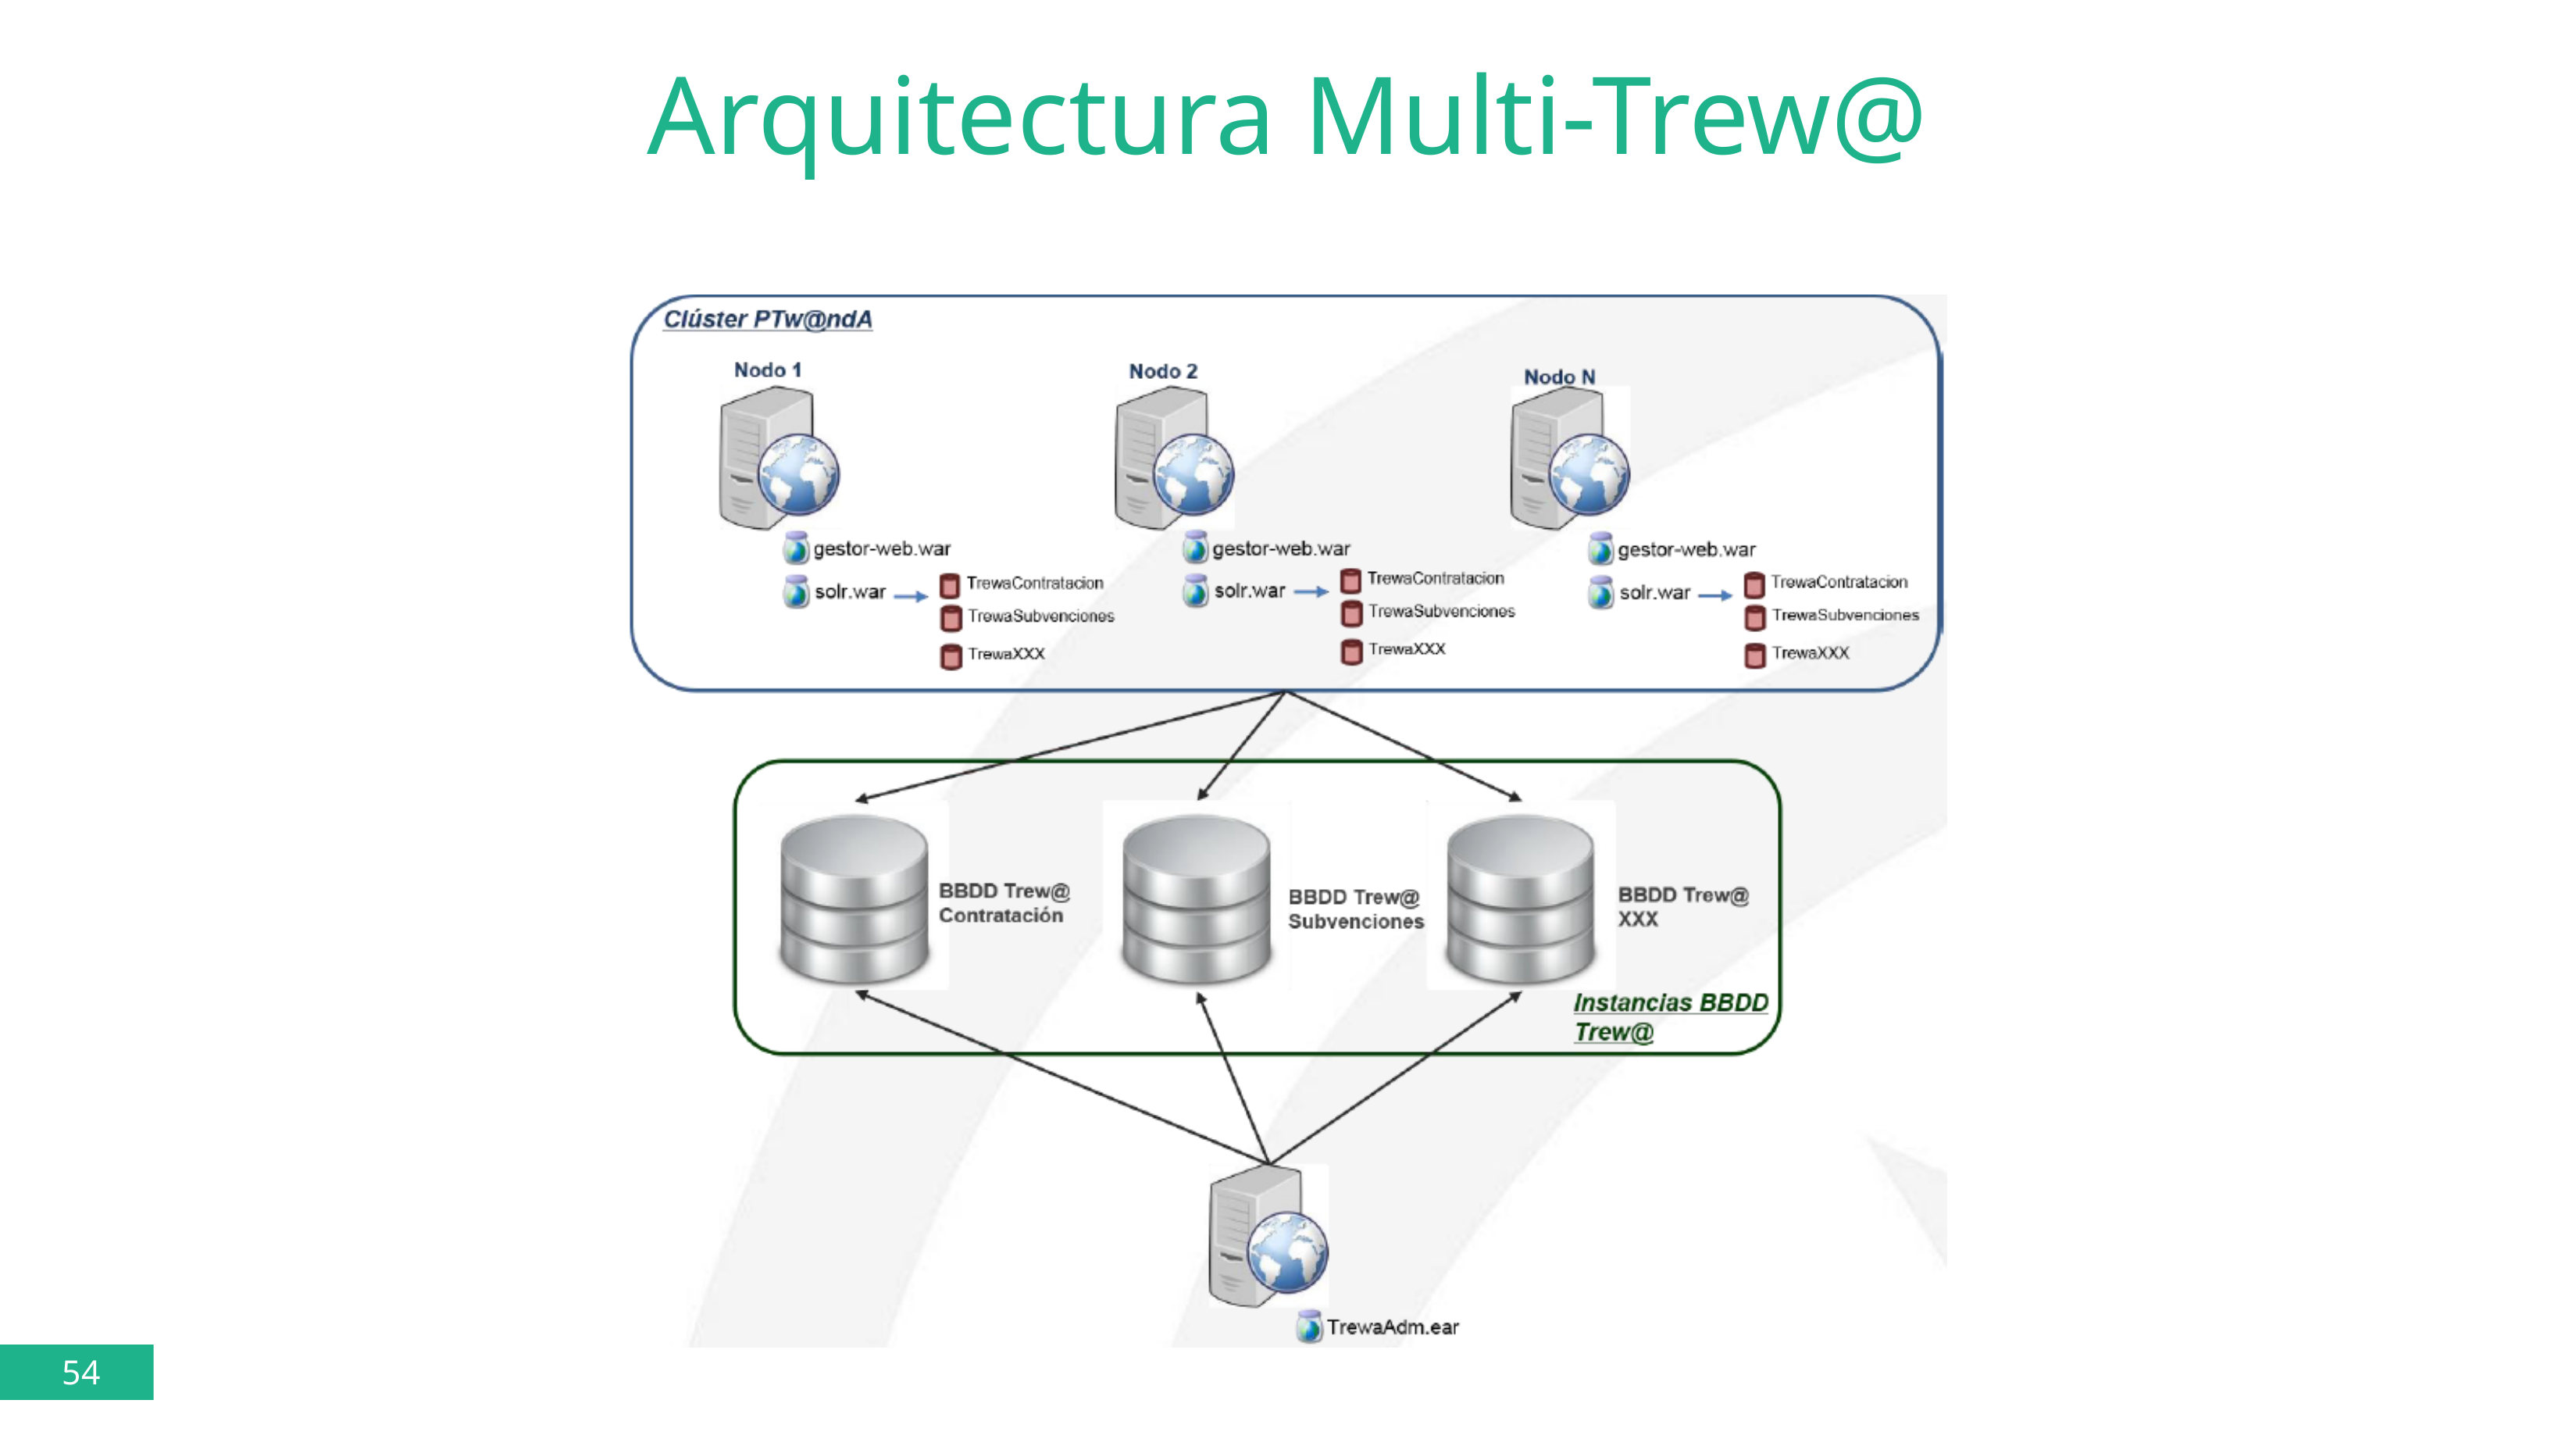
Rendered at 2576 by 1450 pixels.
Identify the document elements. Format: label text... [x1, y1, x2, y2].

slide_number 54 [41, 1351, 112, 1394]
text_box Arquitectura Multi-Trew@ [0, 41, 2576, 182]
text_box [0, 1345, 154, 1400]
picture [628, 295, 1947, 1348]
